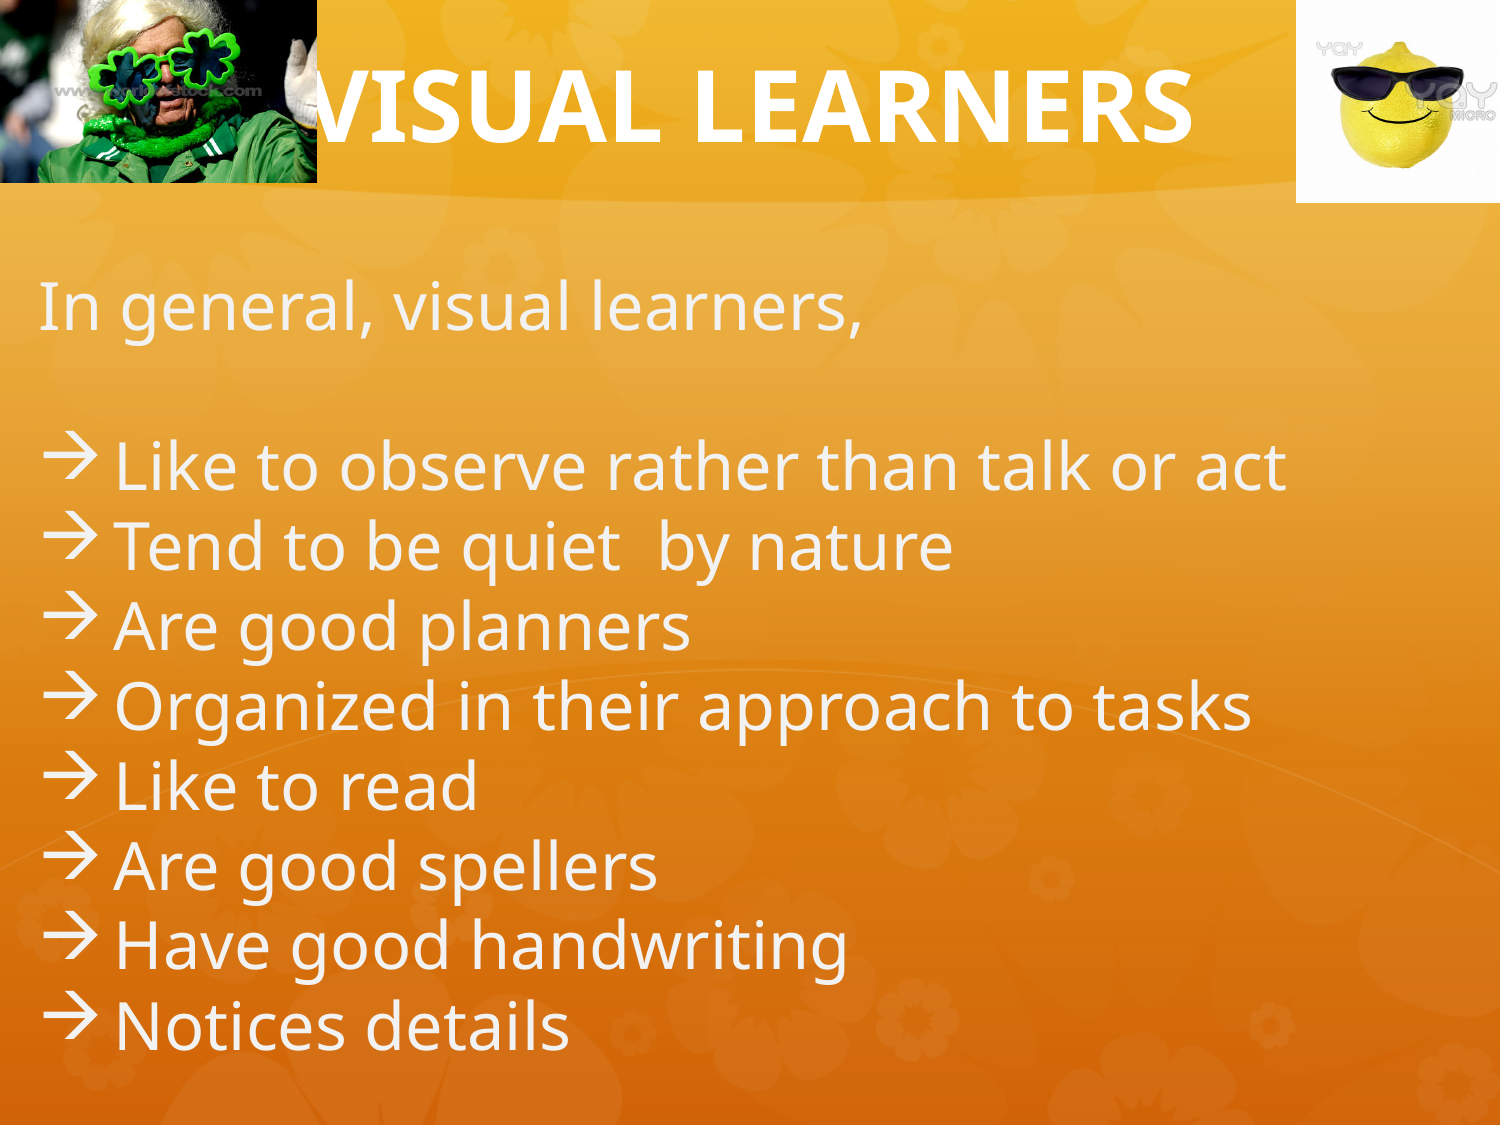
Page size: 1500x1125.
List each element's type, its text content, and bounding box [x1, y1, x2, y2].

picture [0, 0, 1500, 1125]
title VISUAL LEARNERS [127, 14, 1287, 203]
text_box In general, visual learners, Like to observe rather than talk or act Tend to be quiet by nature Are good planners Organized in their approach to tasks Like to read Are good spellers Have good handwriting Notices details [23, 256, 1480, 1071]
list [0, 0, 318, 183]
